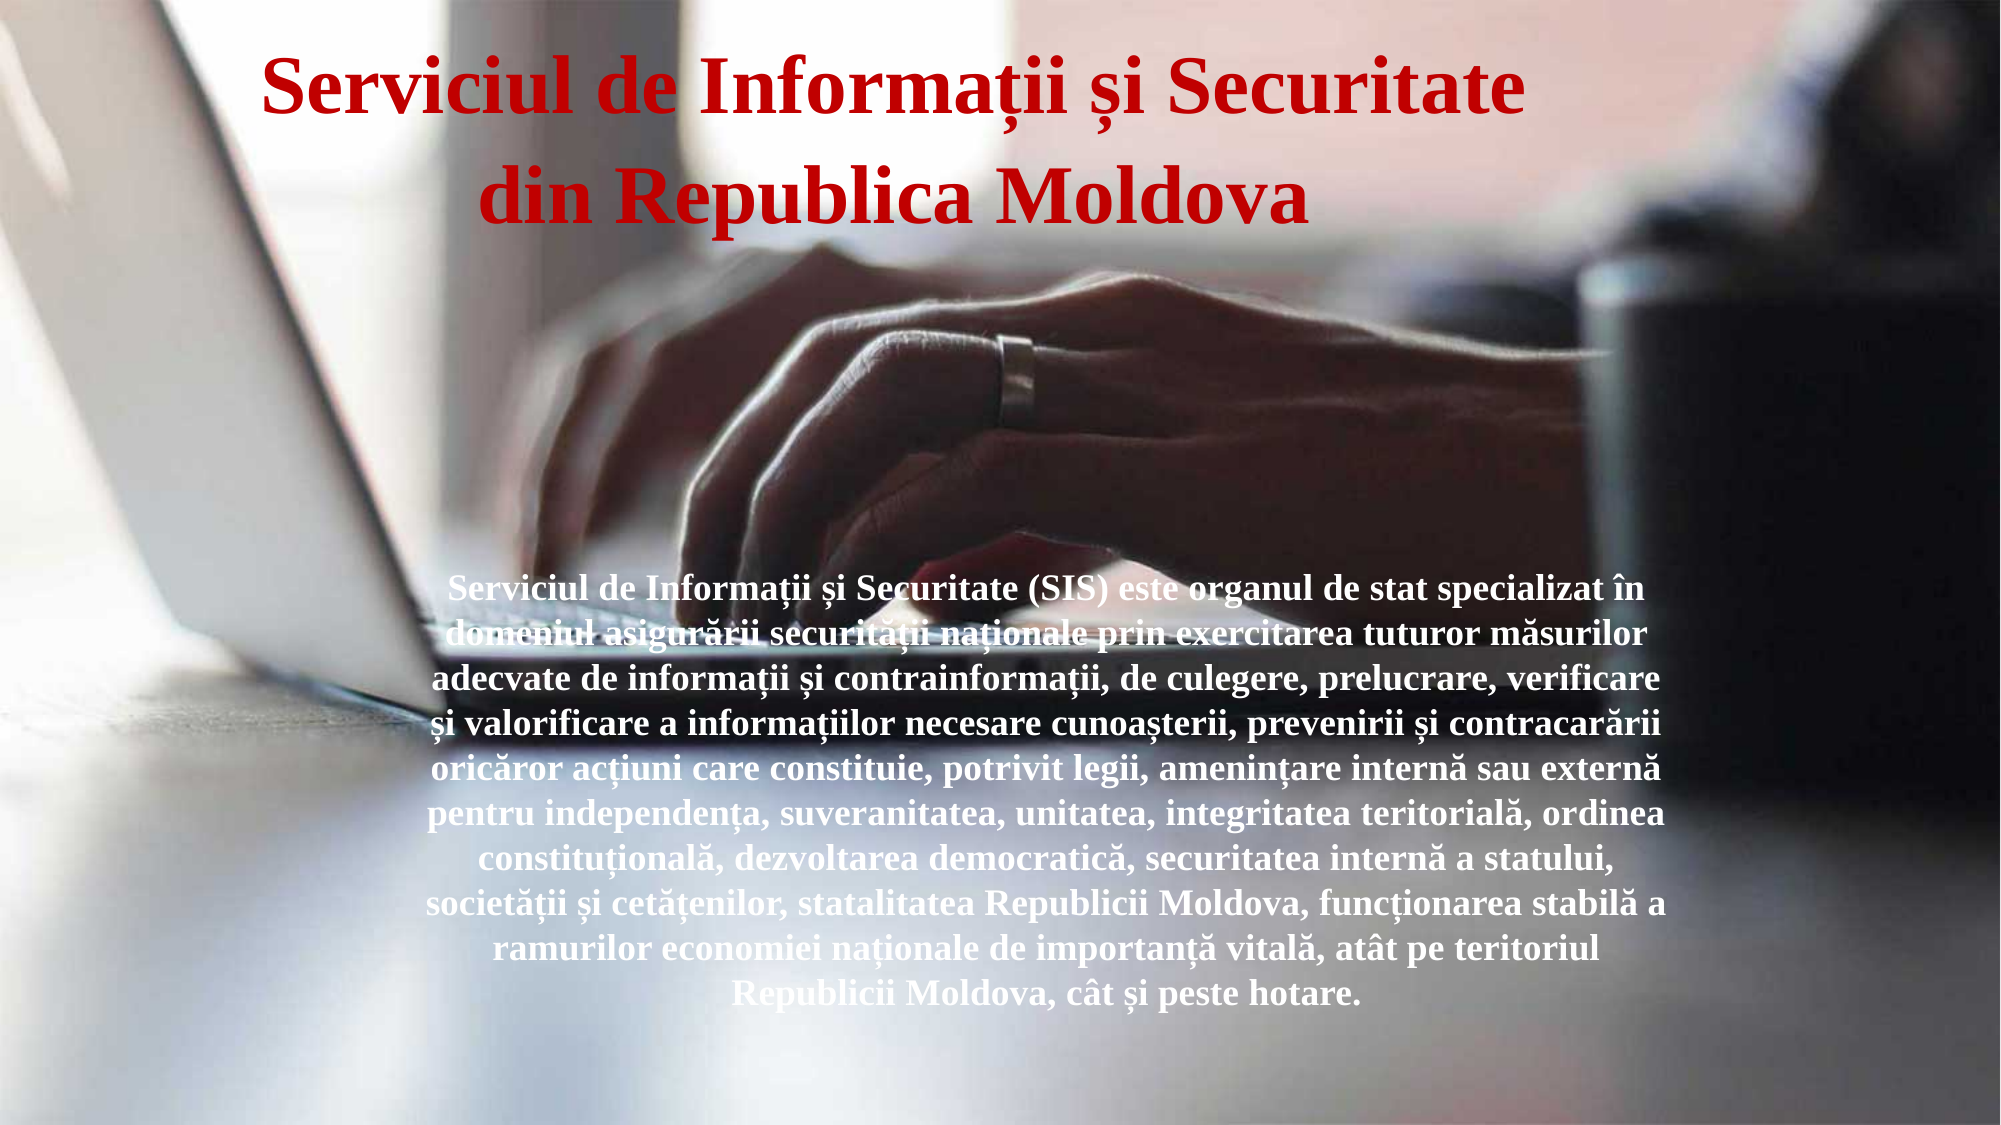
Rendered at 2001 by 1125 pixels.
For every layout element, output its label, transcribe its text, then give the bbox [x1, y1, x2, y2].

text_box Serviciul de Informații și Securitate (SIS) este organul de stat specializat în domeniul asigurării securității naționale prin exercitarea tuturor măsurilor adecvate de informații și contrainformații, de culegere, prelucrare, verificare și valorificare a informațiilor necesare cunoașterii, prevenirii și contracarării oricăror acțiuni care constituie, potrivit legii, amenințare internă sau externă pentru independența, suveranitatea, unitatea, integritatea teritorială, ordinea constituțională, dezvoltarea democratică, securitatea internă a statului, societății și cetățenilor, statalitatea Republicii Moldova, funcționarea stabilă a ramurilor economiei naționale de importanță vitală, atât pe teritoriul Republicii Moldova, cât și peste hotare. [408, 555, 1685, 1065]
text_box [238, 89, 1826, 367]
picture [0, 0, 2001, 1125]
